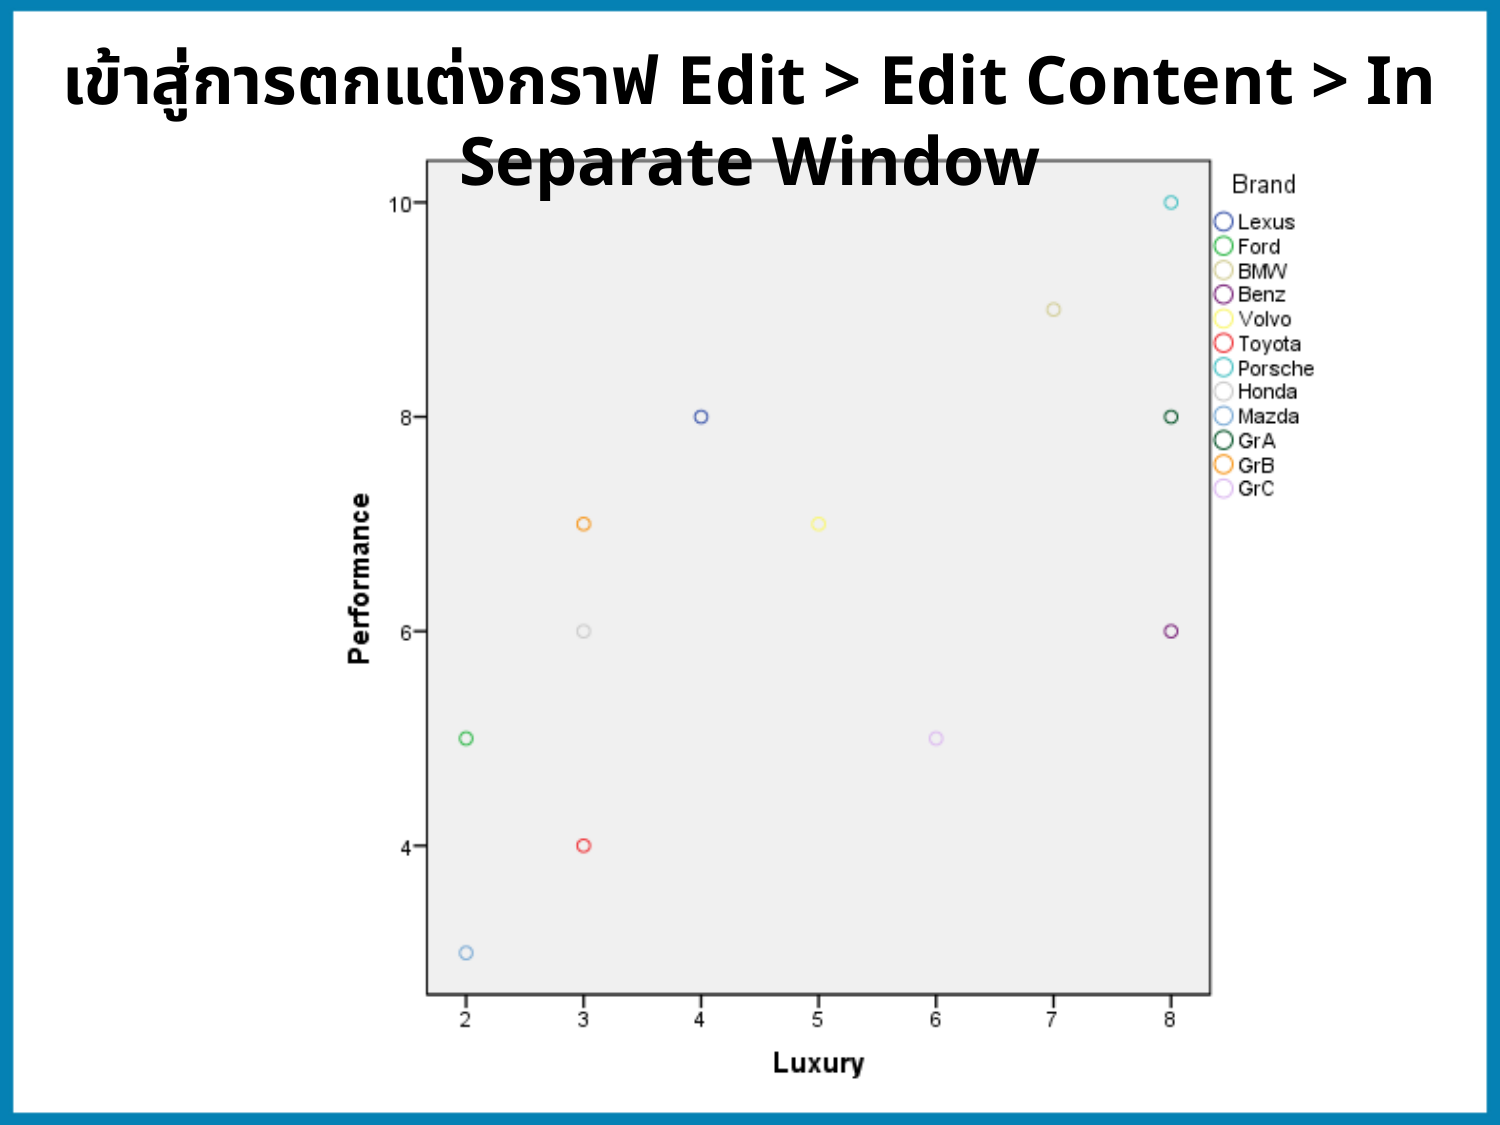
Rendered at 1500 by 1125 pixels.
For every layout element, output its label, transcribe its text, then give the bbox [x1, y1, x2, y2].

text_box เข้าสู่การตกแต่งกราฟ Edit > Edit Content > In Separate Window [29, 30, 1471, 206]
picture [13, 11, 1487, 1113]
